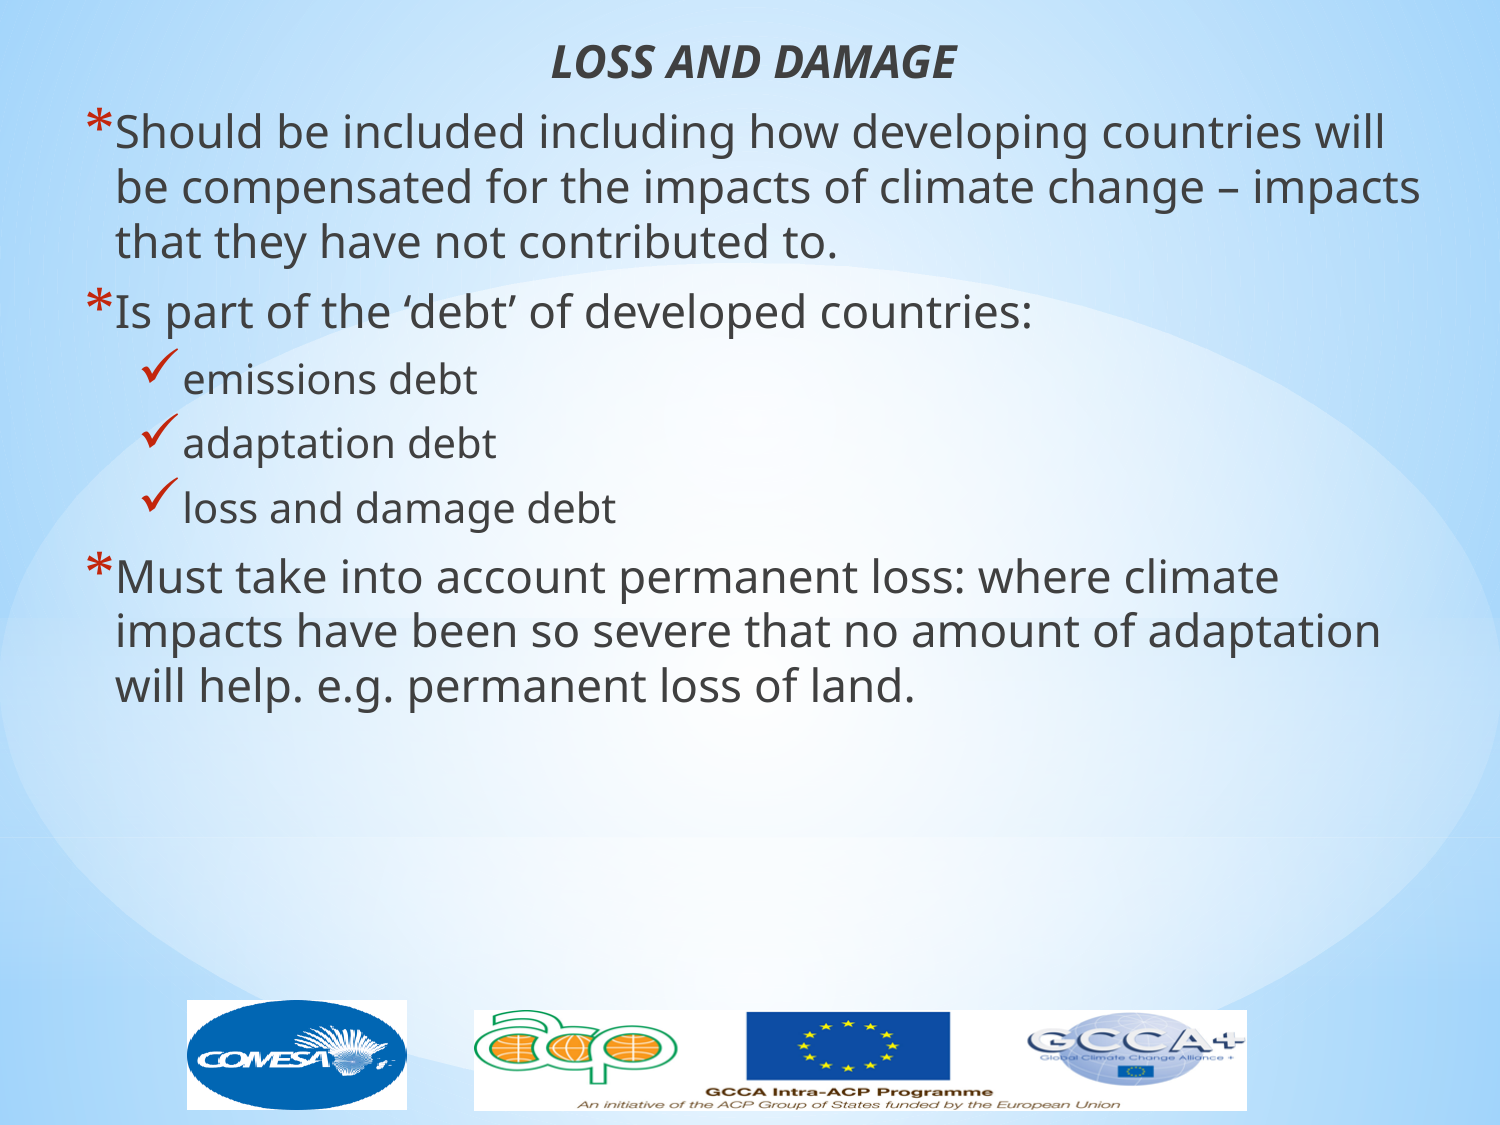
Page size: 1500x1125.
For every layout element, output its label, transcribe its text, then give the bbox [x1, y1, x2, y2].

picture [187, 1000, 407, 1110]
picture [474, 1010, 1247, 1111]
list LOSS AND DAMAGE Should be included including how developing countries will be compensated for the impacts of climate change – impacts that they have not contributed to. Is part of the ‘debt’ of developed countries: emissions debt adaptation debt loss and damage debt Must take into account permanent loss: where climate impacts have been so severe that no amount of adaptation will help. e.g. permanent loss of land. [62, 24, 1438, 980]
